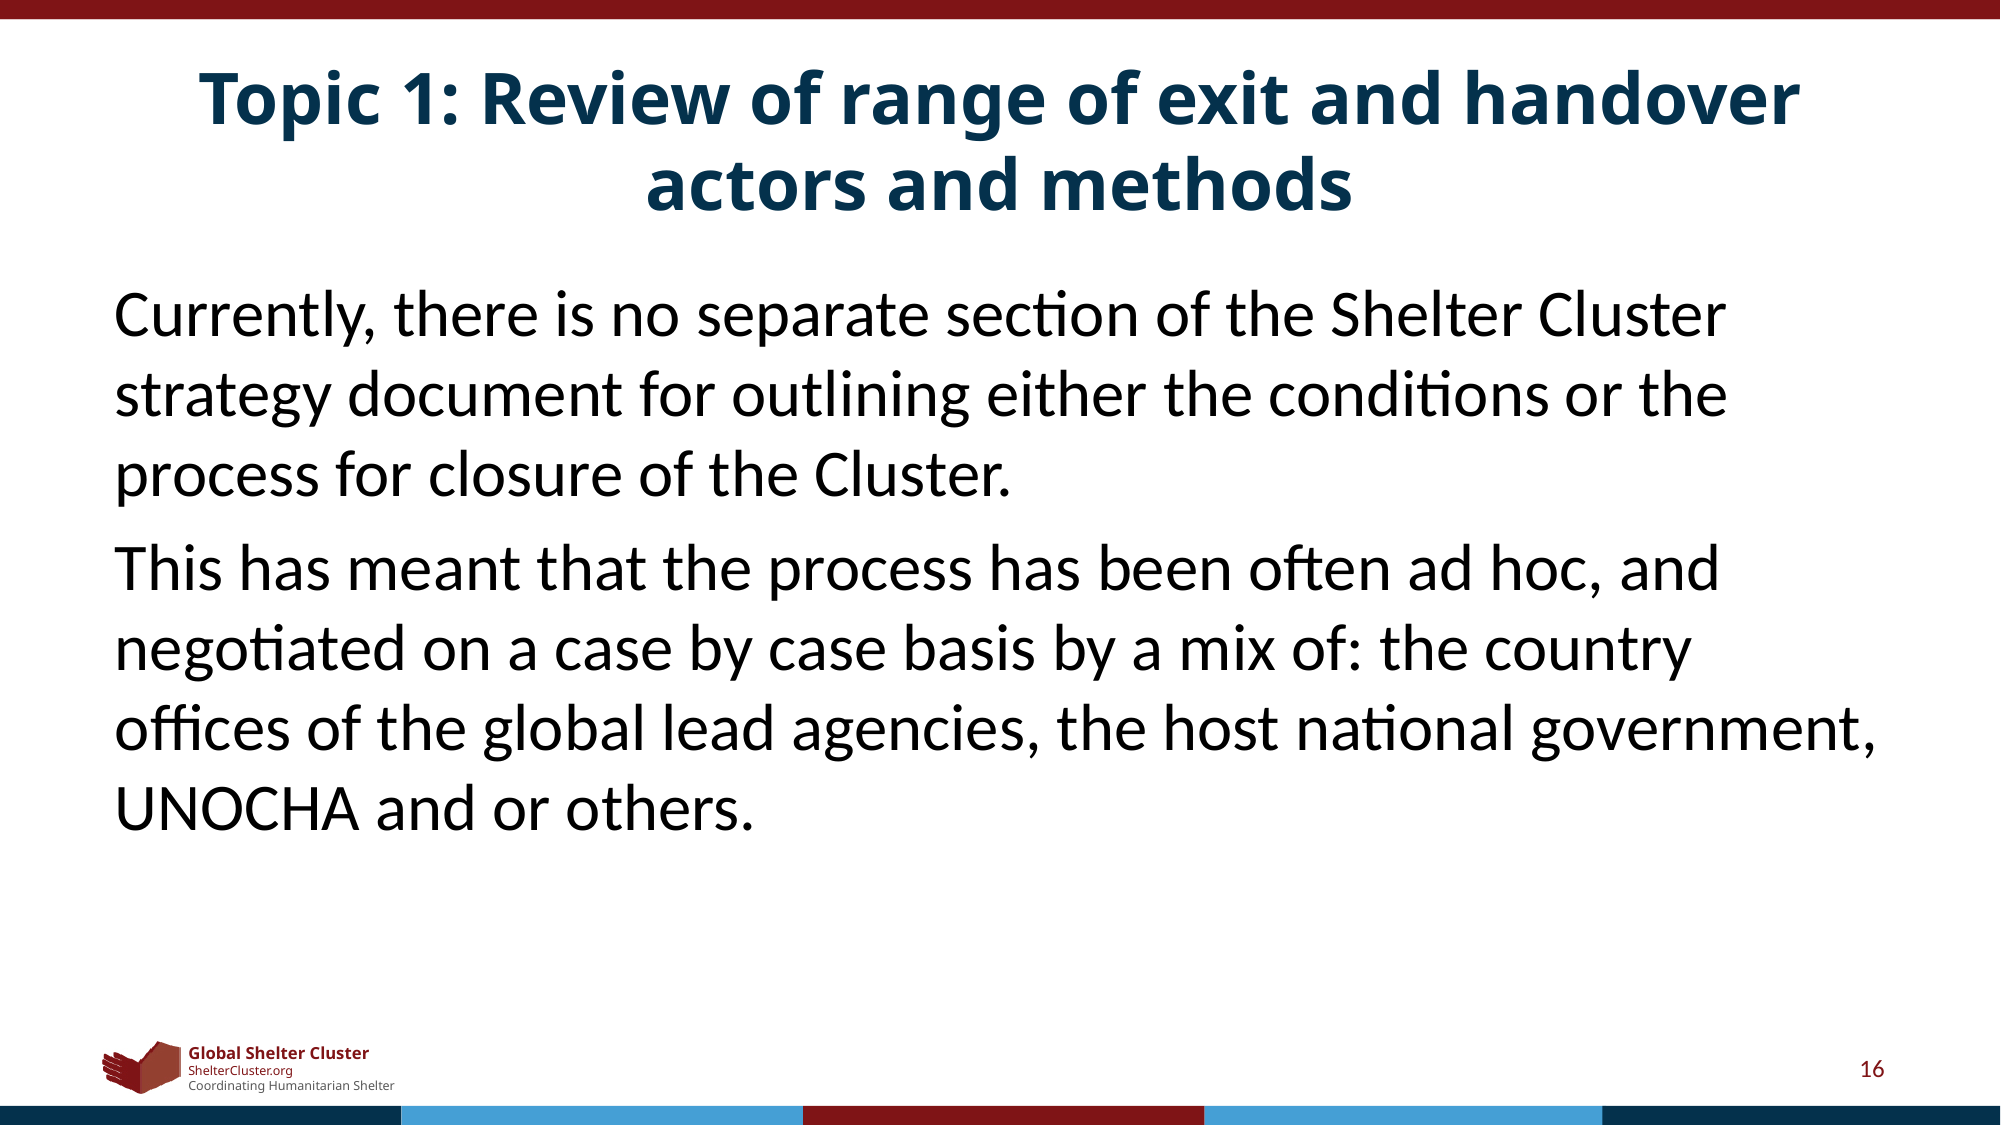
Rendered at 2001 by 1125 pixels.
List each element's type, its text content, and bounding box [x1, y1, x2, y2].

picture [102, 1041, 181, 1094]
title Topic 1: Review of range of exit and handover actors and methods [99, 45, 1900, 233]
slide_number 16 [1433, 1037, 1900, 1098]
list Currently, there is no separate section of the Shelter Cluster strategy document for outlining either the conditions or the process for closure of the Cluster. This has meant that the process has been often ad hoc, and negotiated on a case by case basis by a mix of: the country offices of the global lead agencies, the host national government, UNOCHA and or others. [99, 262, 1900, 1005]
